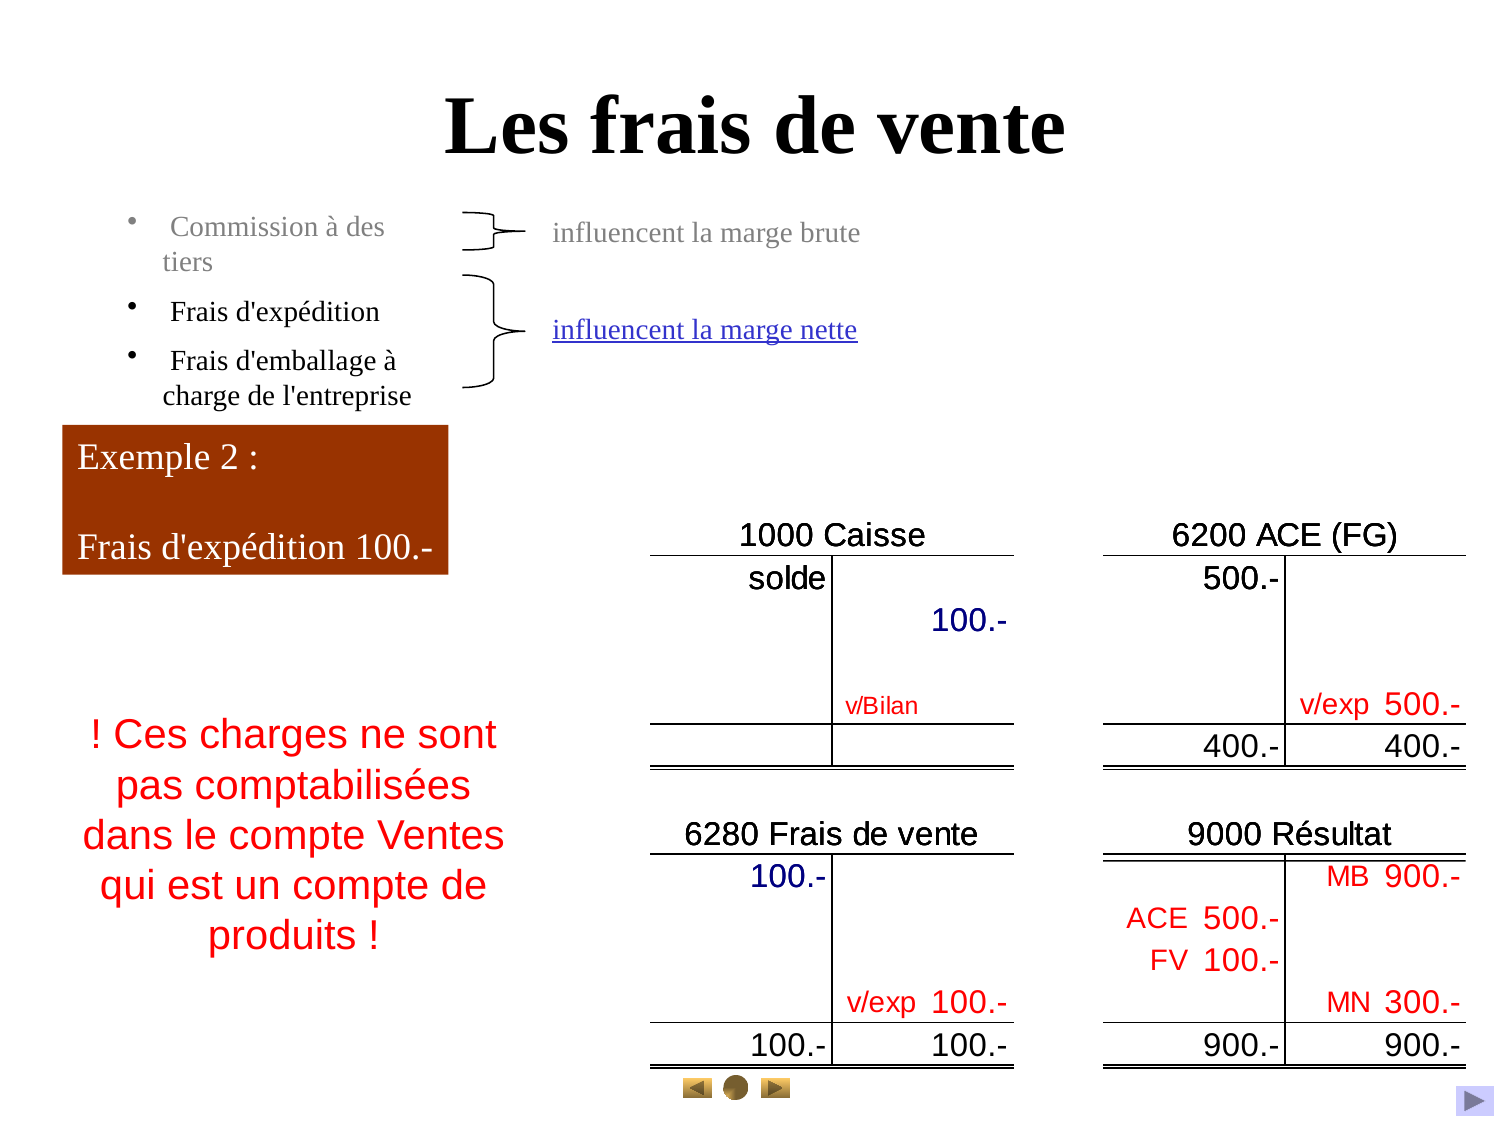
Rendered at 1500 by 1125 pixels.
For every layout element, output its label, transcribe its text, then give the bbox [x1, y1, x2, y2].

text_box influencent la marge brute [537, 206, 1338, 256]
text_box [649, 512, 1468, 1096]
text_box Les frais de vente [124, 62, 1388, 178]
text_box [462, 212, 525, 250]
text_box influencent la marge nette [537, 303, 1338, 353]
text_box [1456, 1086, 1494, 1116]
text_box ! Ces charges ne sont pas comptabilisées dans le compte Ventes qui est un compte de produits ! [62, 699, 525, 965]
text_box Commission à des tiers Frais d'expédition Frais d'emballage à charge de l'entreprise [112, 199, 450, 419]
text_box Exemple 2 : Frais d'expédition 100.- [62, 424, 449, 575]
text_box [462, 275, 525, 388]
